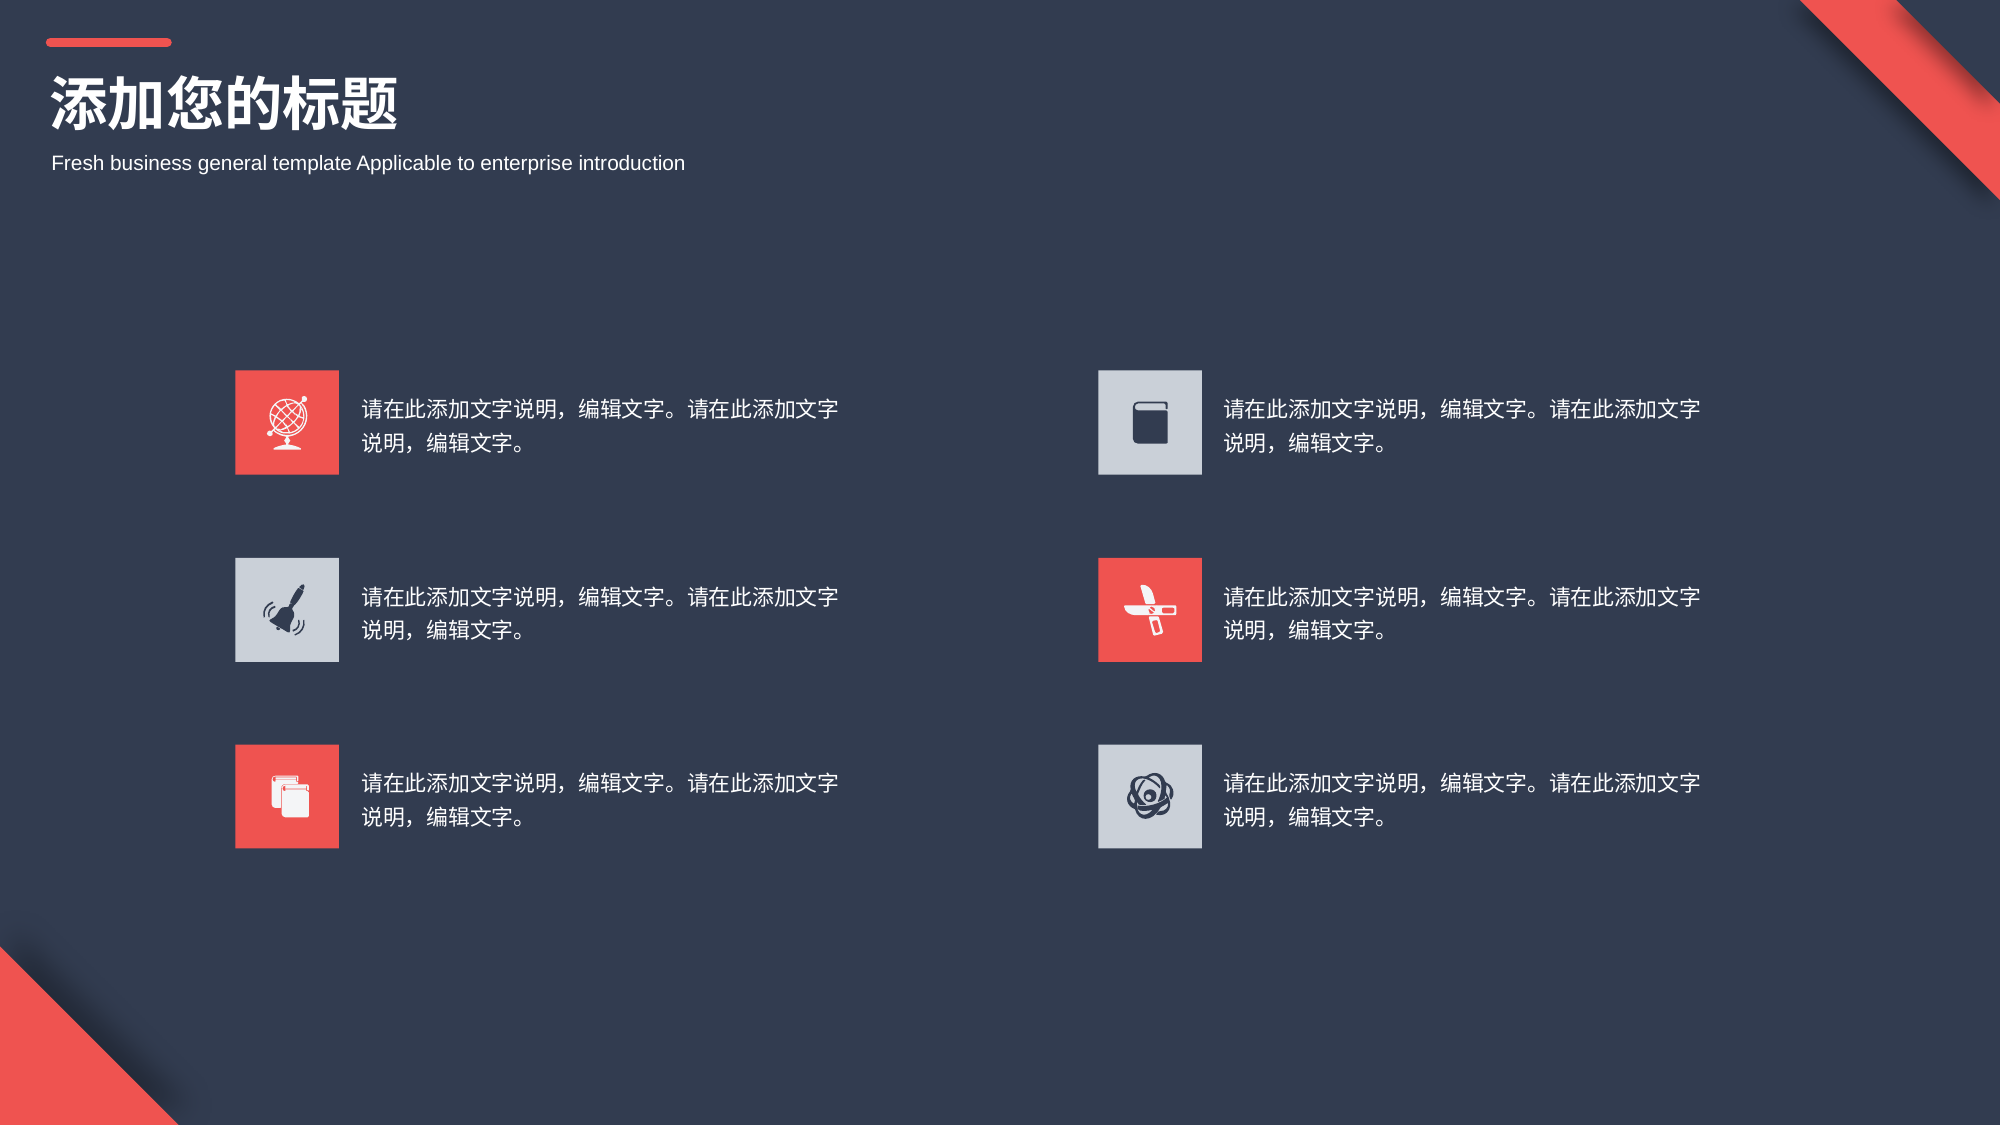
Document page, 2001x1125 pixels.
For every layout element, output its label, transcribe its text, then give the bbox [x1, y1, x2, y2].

text_box [1798, 0, 2000, 202]
text_box 请在此添加文字说明，编辑文字。请在此添加文字说明，编辑文字。 [1208, 380, 1725, 464]
text_box [269, 584, 305, 633]
text_box Fresh business general template Applicable to enterprise introduction [36, 142, 701, 182]
text_box [1132, 401, 1168, 444]
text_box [266, 395, 309, 450]
text_box [1098, 744, 1202, 849]
text_box [267, 605, 276, 618]
text_box [271, 775, 309, 818]
text_box [0, 944, 181, 1125]
text_box [235, 557, 339, 662]
text_box [1127, 772, 1174, 819]
text_box [1098, 557, 1202, 662]
text_box [1098, 370, 1202, 475]
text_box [1123, 584, 1177, 636]
text_box 请在此添加文字说明，编辑文字。请在此添加文字说明，编辑文字。 [1208, 754, 1725, 838]
text_box [235, 370, 339, 475]
text_box [263, 601, 274, 618]
text_box [235, 744, 339, 849]
text_box [294, 619, 305, 636]
text_box 请在此添加文字说明，编辑文字。请在此添加文字说明，编辑文字。 [346, 567, 863, 651]
text_box 请在此添加文字说明，编辑文字。请在此添加文字说明，编辑文字。 [346, 754, 863, 838]
text_box 请在此添加文字说明，编辑文字。请在此添加文字说明，编辑文字。 [346, 380, 863, 464]
text_box [1894, 0, 2000, 106]
text_box 添加您的标题 [34, 59, 414, 145]
text_box 请在此添加文字说明，编辑文字。请在此添加文字说明，编辑文字。 [1208, 567, 1725, 651]
